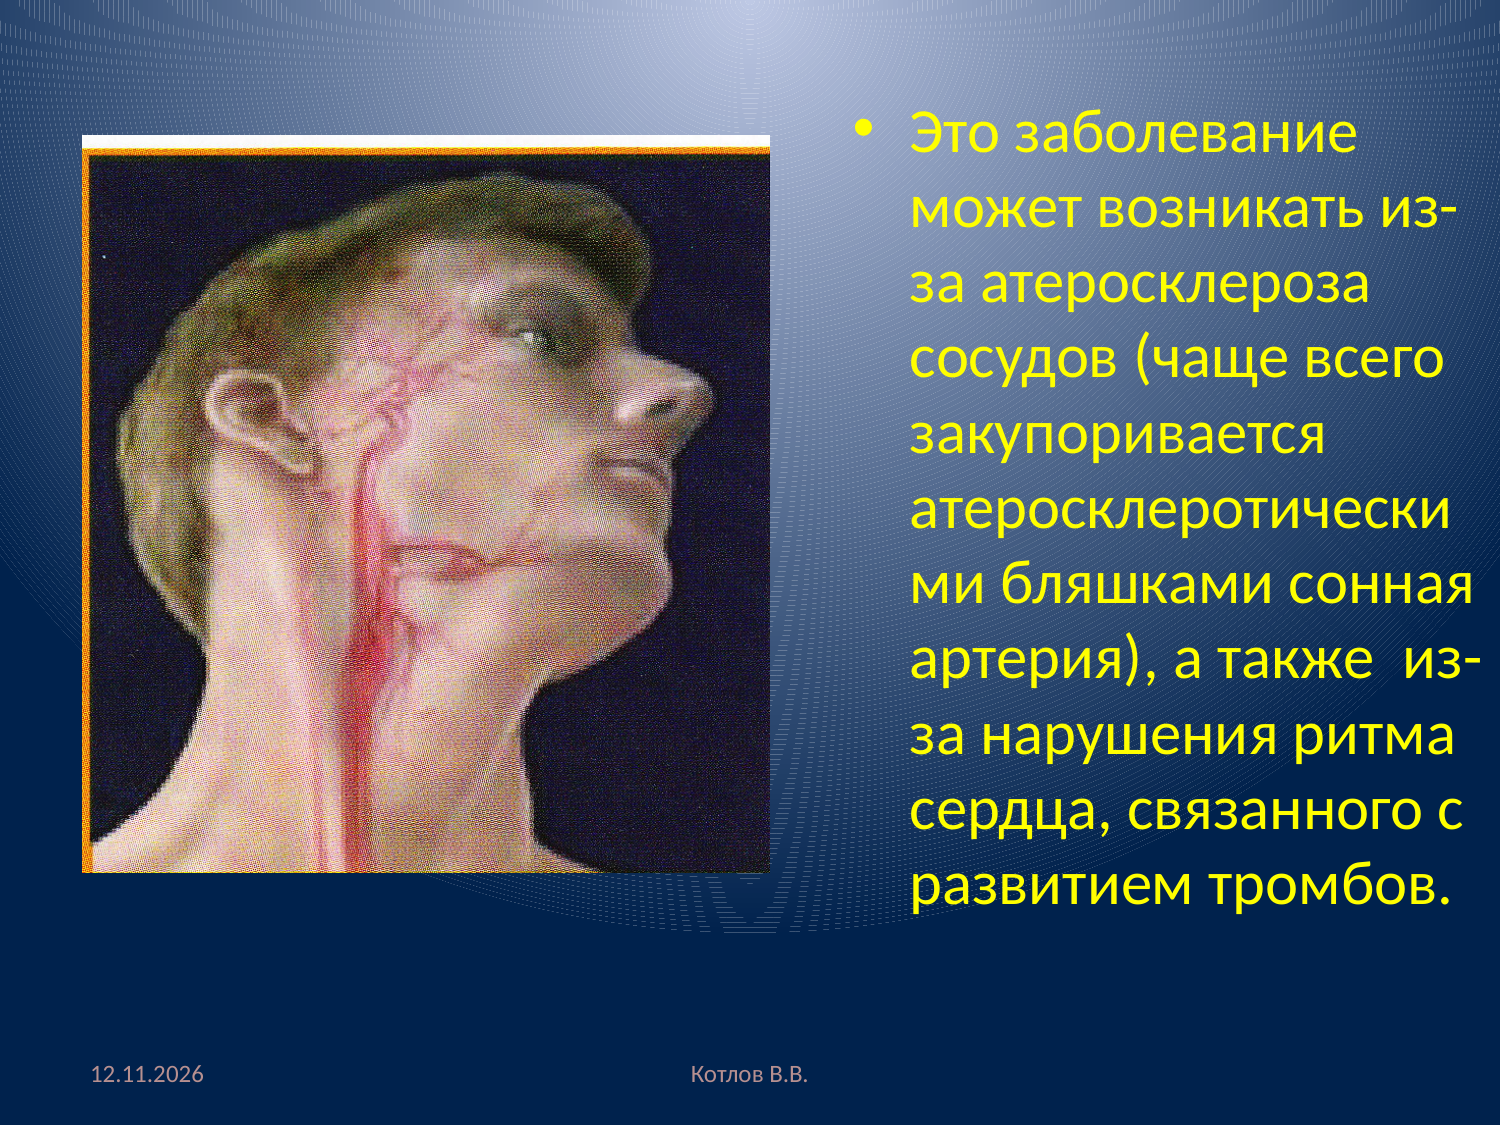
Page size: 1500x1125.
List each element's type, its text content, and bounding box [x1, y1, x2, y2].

list Это заболевание может возникать из-за атеросклероза сосудов (чаще всего закупоривается атеросклеротическими бляшками сонная артерия), а также из-за нарушения ритма сердца, связанного с развитием тромбов. [837, 82, 1500, 1005]
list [81, 135, 770, 873]
footer Котлов В.В. [512, 1042, 988, 1103]
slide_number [75, 1042, 425, 1103]
